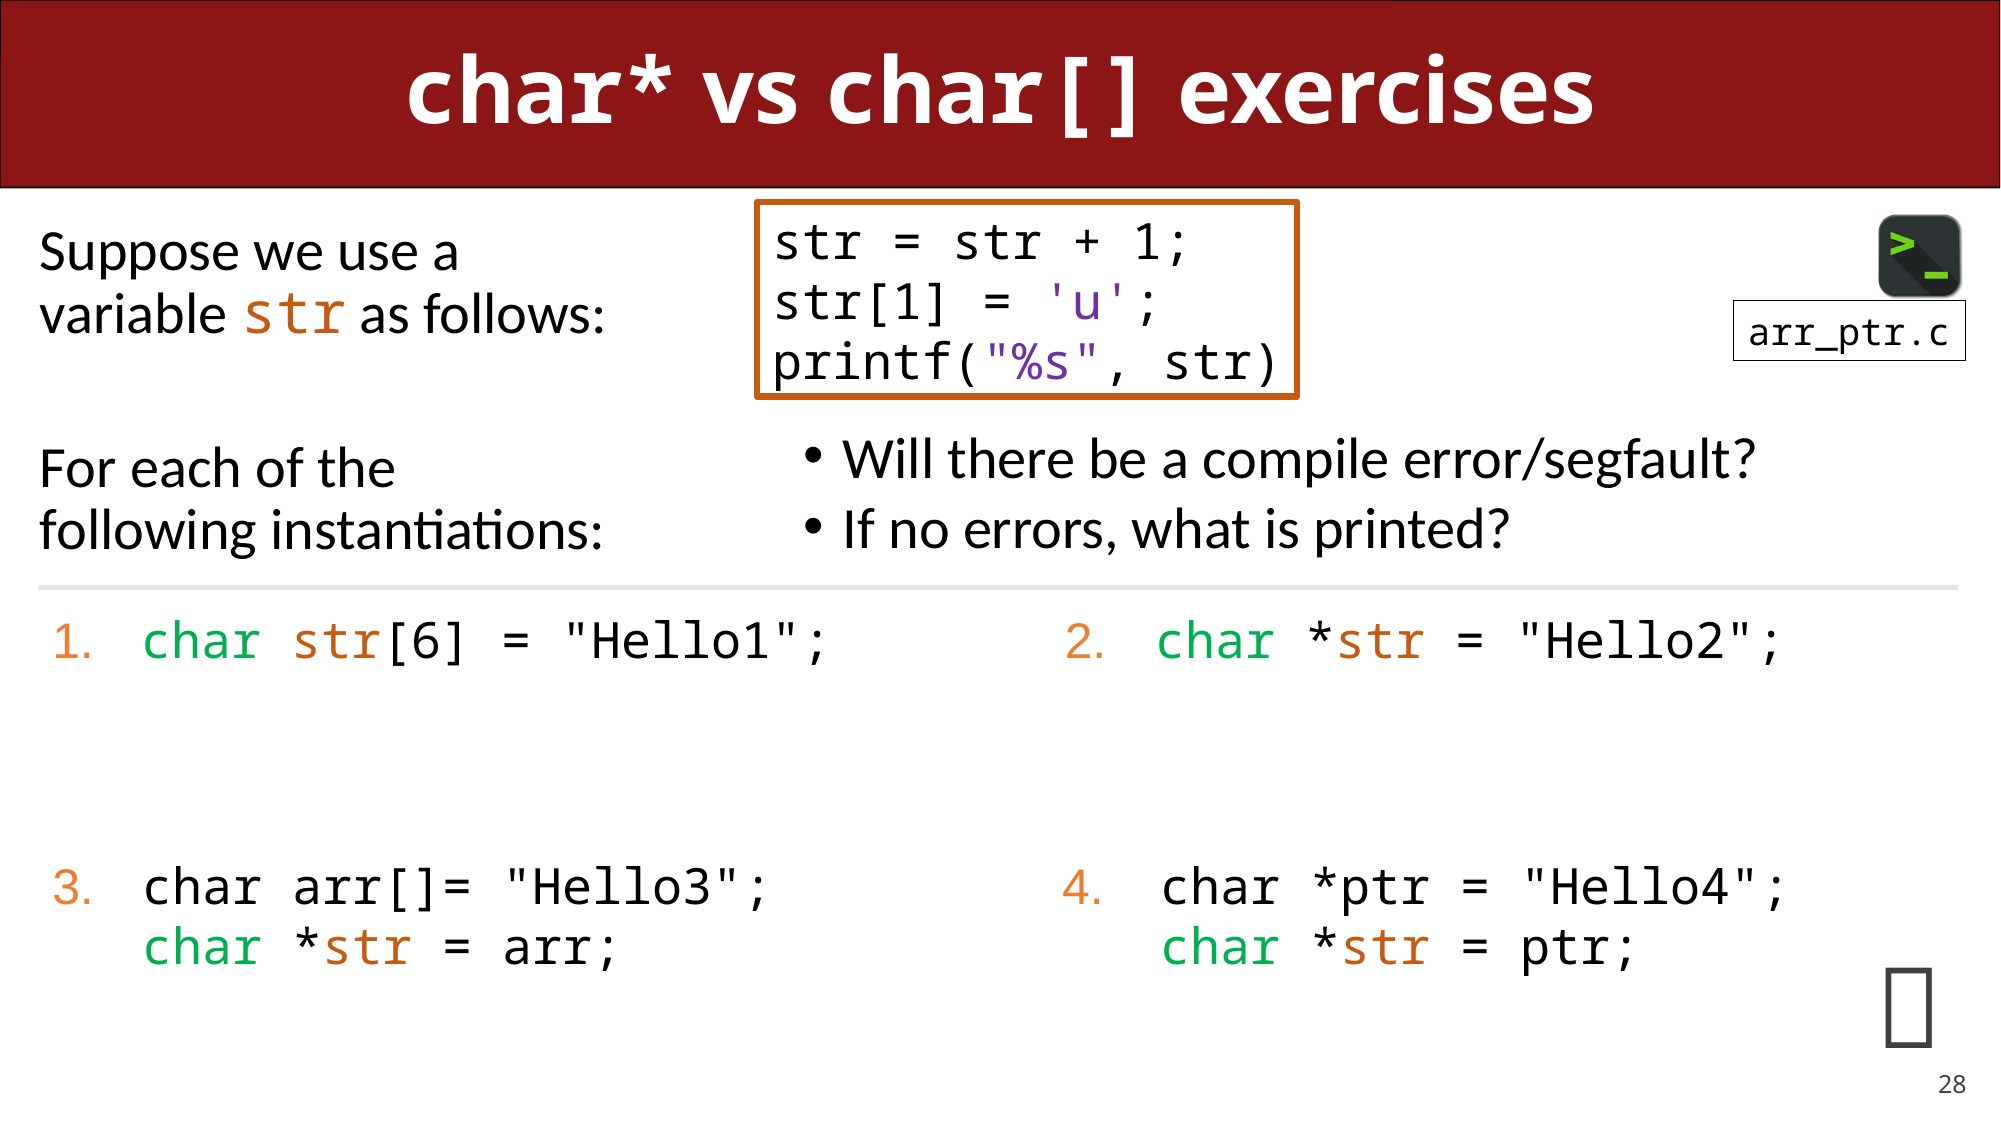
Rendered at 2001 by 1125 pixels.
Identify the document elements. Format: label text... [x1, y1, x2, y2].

list Suppose we use a variable str as follows: For each of the following instantiations: [24, 212, 1963, 1063]
text_box char *ptr = "Hello4"; char *str = ptr; [1047, 847, 1923, 982]
text_box char *str = "Hello2"; [1050, 601, 1925, 677]
text_box char arr[]= "Hello3"; char *str = arr; [37, 847, 913, 982]
text_box char str[6] = "Hello1"; [37, 601, 913, 677]
title char* vs char[] exercises [75, 0, 1925, 188]
text_box Will there be a compile error/segfault? If no errors, what is printed? [788, 412, 1774, 568]
text_box str = str + 1; str[1] = 'u'; printf("%s", str) [757, 201, 1297, 397]
text_box 🤔 [1829, 928, 1958, 1078]
picture [1875, 211, 1963, 299]
text_box arr_ptr.c [1733, 300, 1966, 361]
